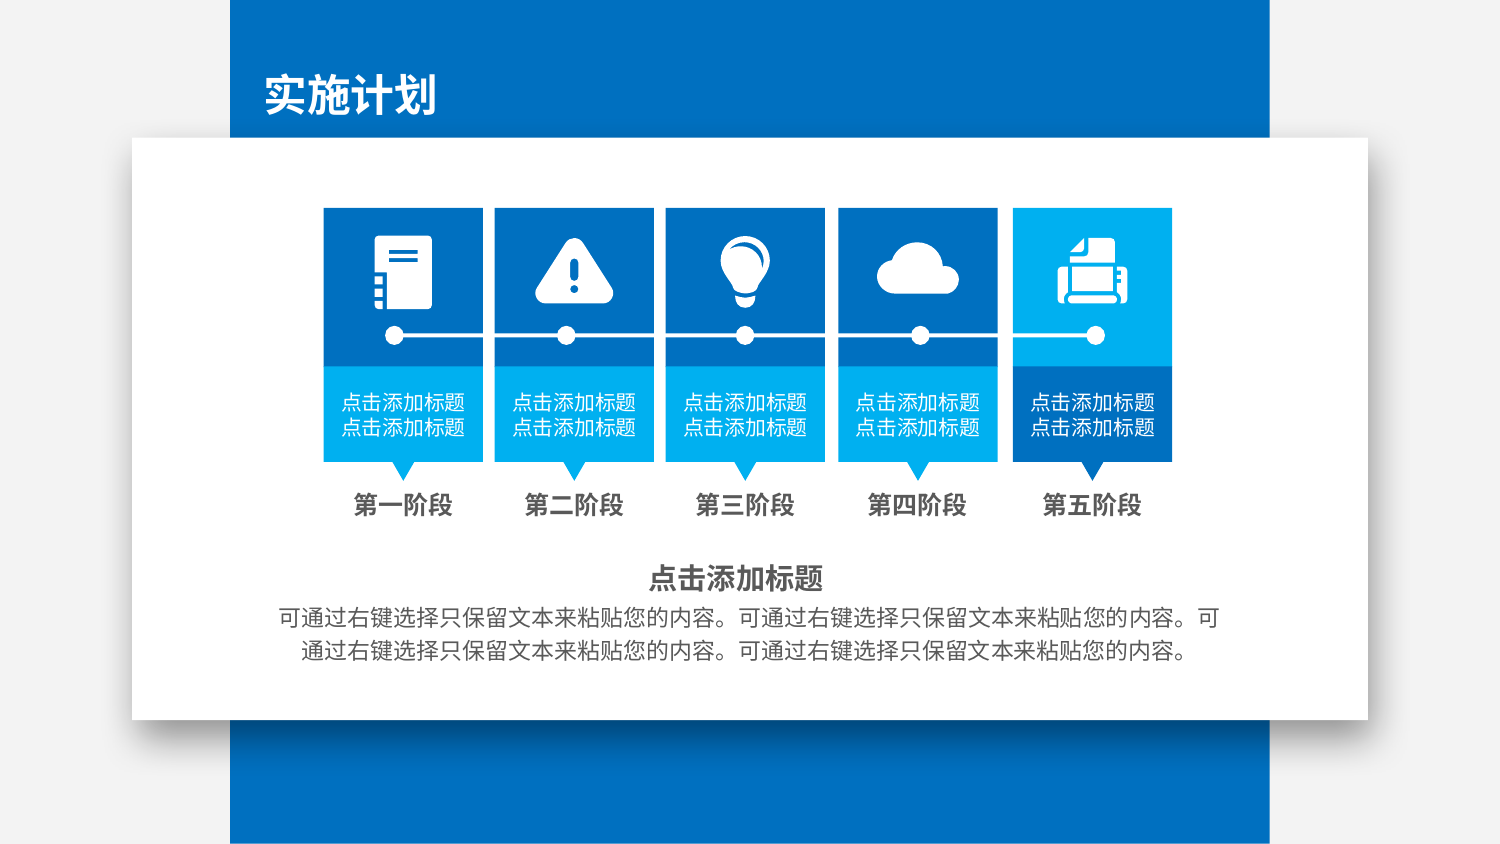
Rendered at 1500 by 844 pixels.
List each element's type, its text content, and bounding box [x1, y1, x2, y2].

text_box [877, 242, 959, 294]
text_box [494, 207, 655, 325]
text_box [732, 460, 759, 483]
text_box [837, 345, 999, 365]
text_box 点击添加标题 点击添加标题 [665, 365, 826, 463]
text_box [905, 460, 931, 483]
text_box 点击添加标题 [585, 552, 915, 603]
text_box 第五阶段 [1024, 483, 1161, 525]
text_box [561, 460, 588, 483]
text_box [1012, 207, 1173, 365]
text_box 第三阶段 [677, 483, 814, 525]
text_box 点击添加标题 点击添加标题 [323, 365, 484, 463]
text_box [1079, 460, 1106, 483]
text_box 第四阶段 [850, 483, 986, 525]
text_box [131, 137, 1369, 721]
text_box [323, 207, 484, 365]
text_box [837, 207, 999, 325]
text_box [390, 460, 417, 483]
text_box 第二阶段 [506, 483, 643, 525]
text_box 第一阶段 [335, 483, 472, 525]
text_box [494, 345, 655, 365]
text_box 可通过右键选择只保留文本来粘贴您的内容。可通过右键选择只保留文本来粘贴您的内容。可通过右键选择只保留文本来粘贴您的内容。可通过右键选择只保留文本来粘贴您的内容。 [266, 592, 1234, 670]
text_box [665, 207, 826, 325]
text_box [535, 238, 614, 304]
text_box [720, 236, 770, 308]
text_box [374, 235, 432, 310]
text_box 实施计划 [263, 61, 1035, 126]
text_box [1057, 237, 1128, 304]
text_box 点击添加标题 点击添加标题 [1012, 365, 1173, 463]
text_box 点击添加标题 点击添加标题 [494, 365, 655, 463]
text_box 点击添加标题 点击添加标题 [837, 365, 999, 463]
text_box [385, 325, 1106, 345]
text_box [665, 345, 826, 365]
